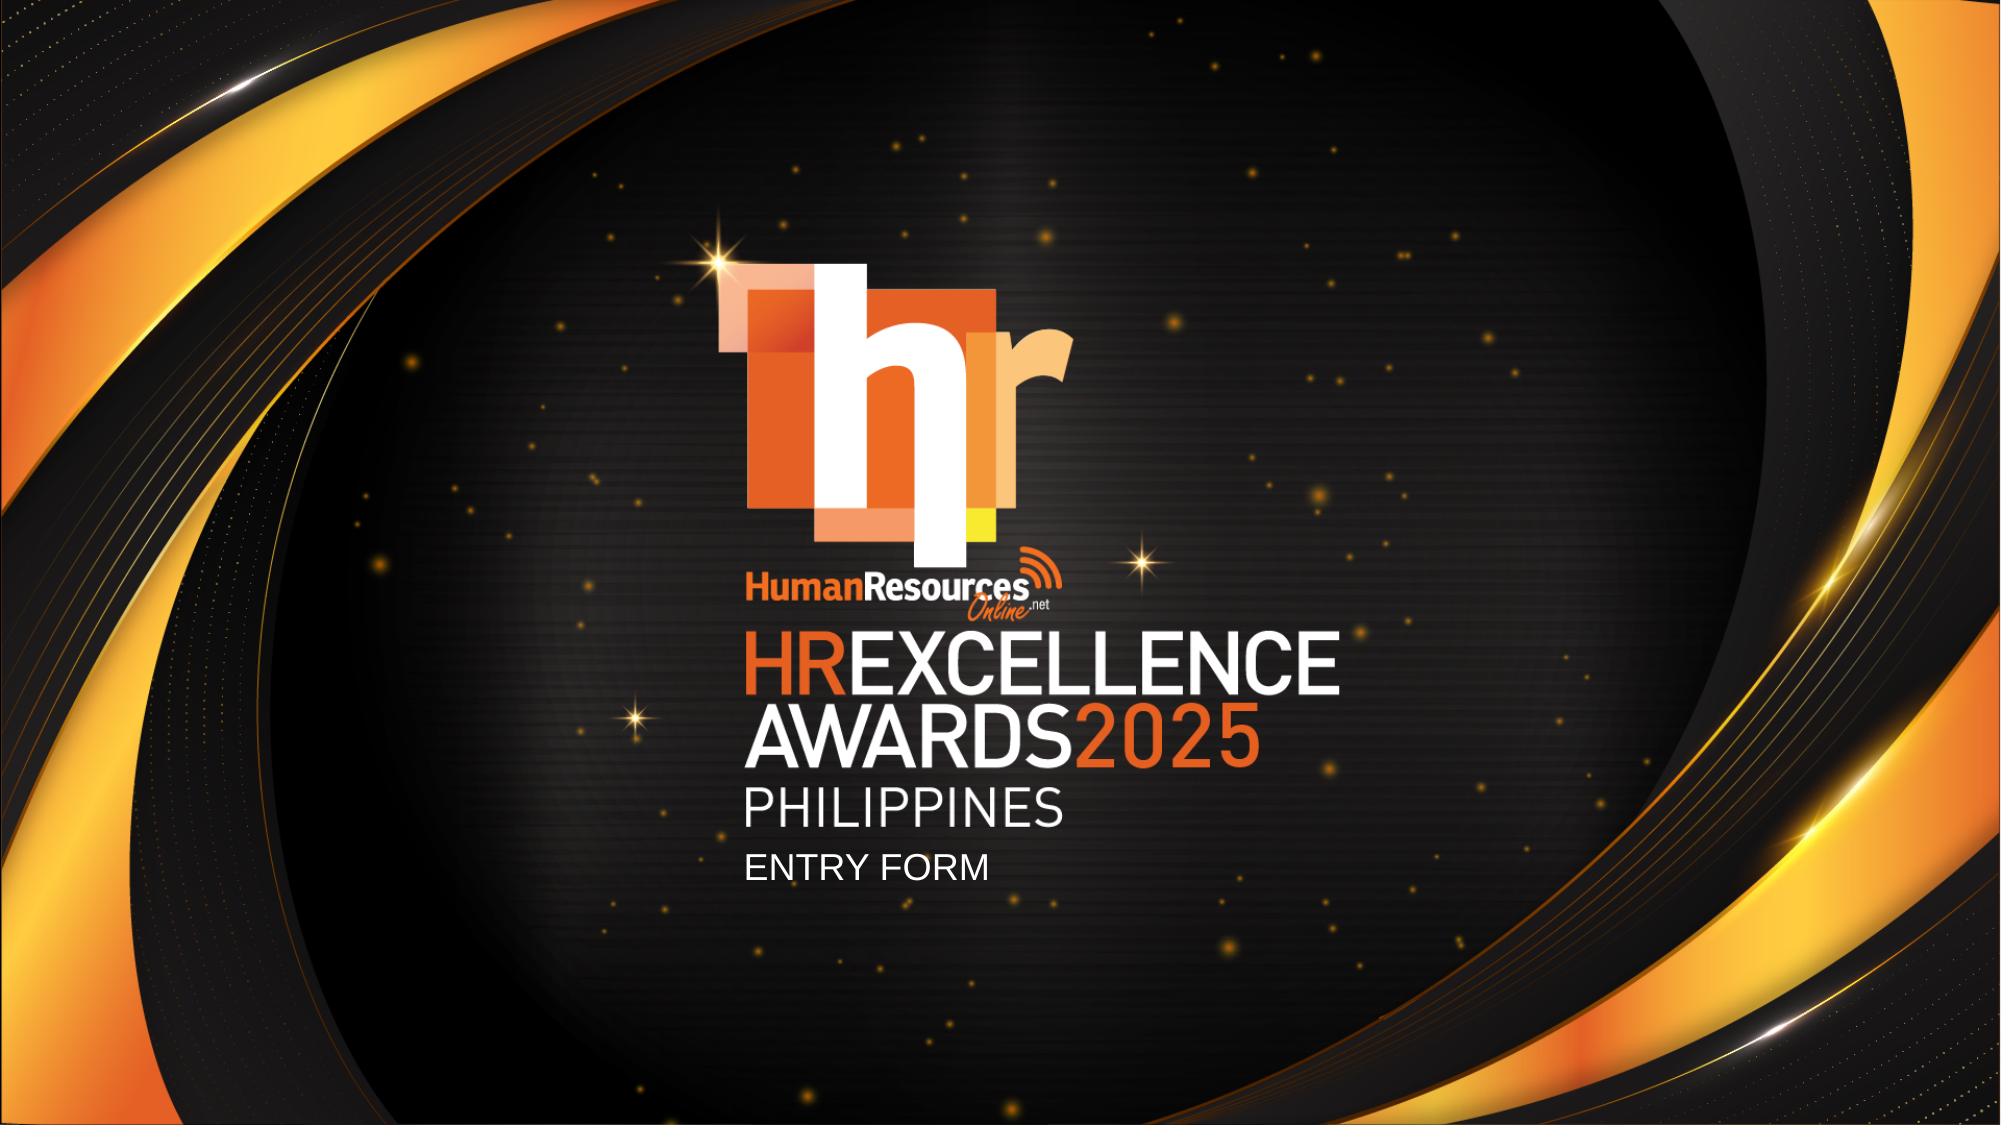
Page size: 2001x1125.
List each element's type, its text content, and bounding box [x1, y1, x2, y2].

picture [0, 0, 2001, 1125]
text_box ENTRY FORM [728, 835, 1060, 896]
